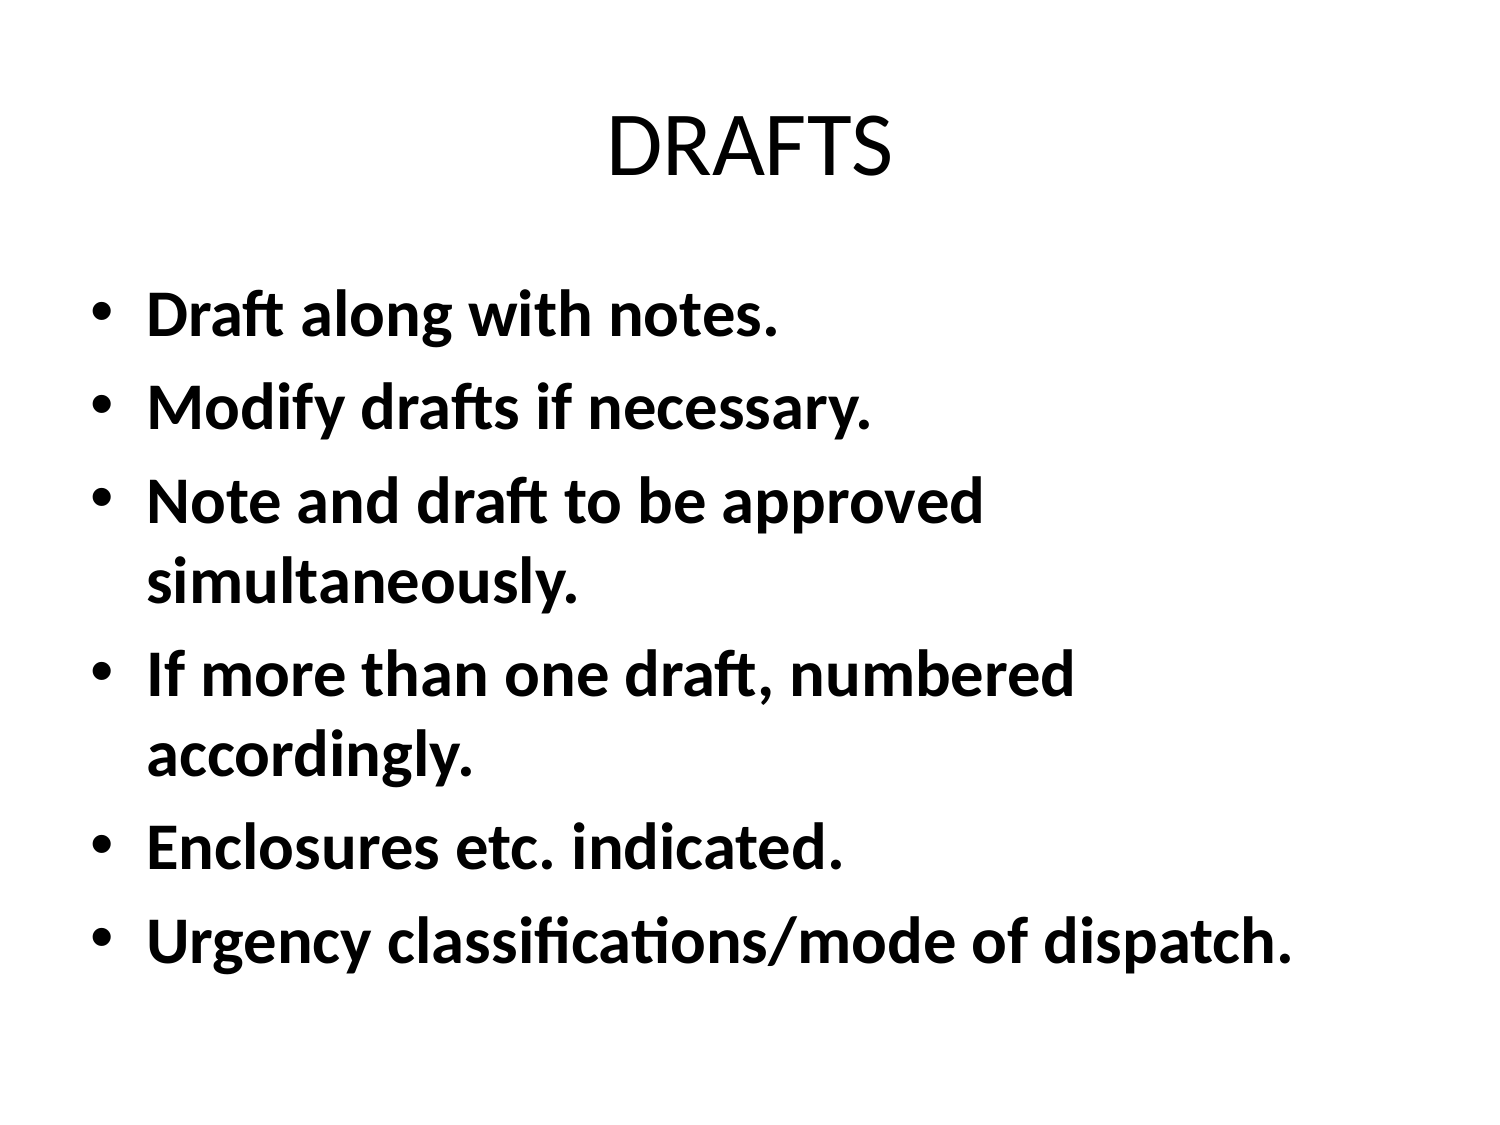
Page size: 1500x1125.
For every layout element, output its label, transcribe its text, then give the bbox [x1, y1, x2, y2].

list Draft along with notes. Modify drafts if necessary. Note and draft to be approved simultaneously. If more than one draft, numbered accordingly. Enclosures etc. indicated. Urgency classifications/mode of dispatch. [75, 262, 1425, 1005]
title DRAFTS [75, 45, 1425, 233]
